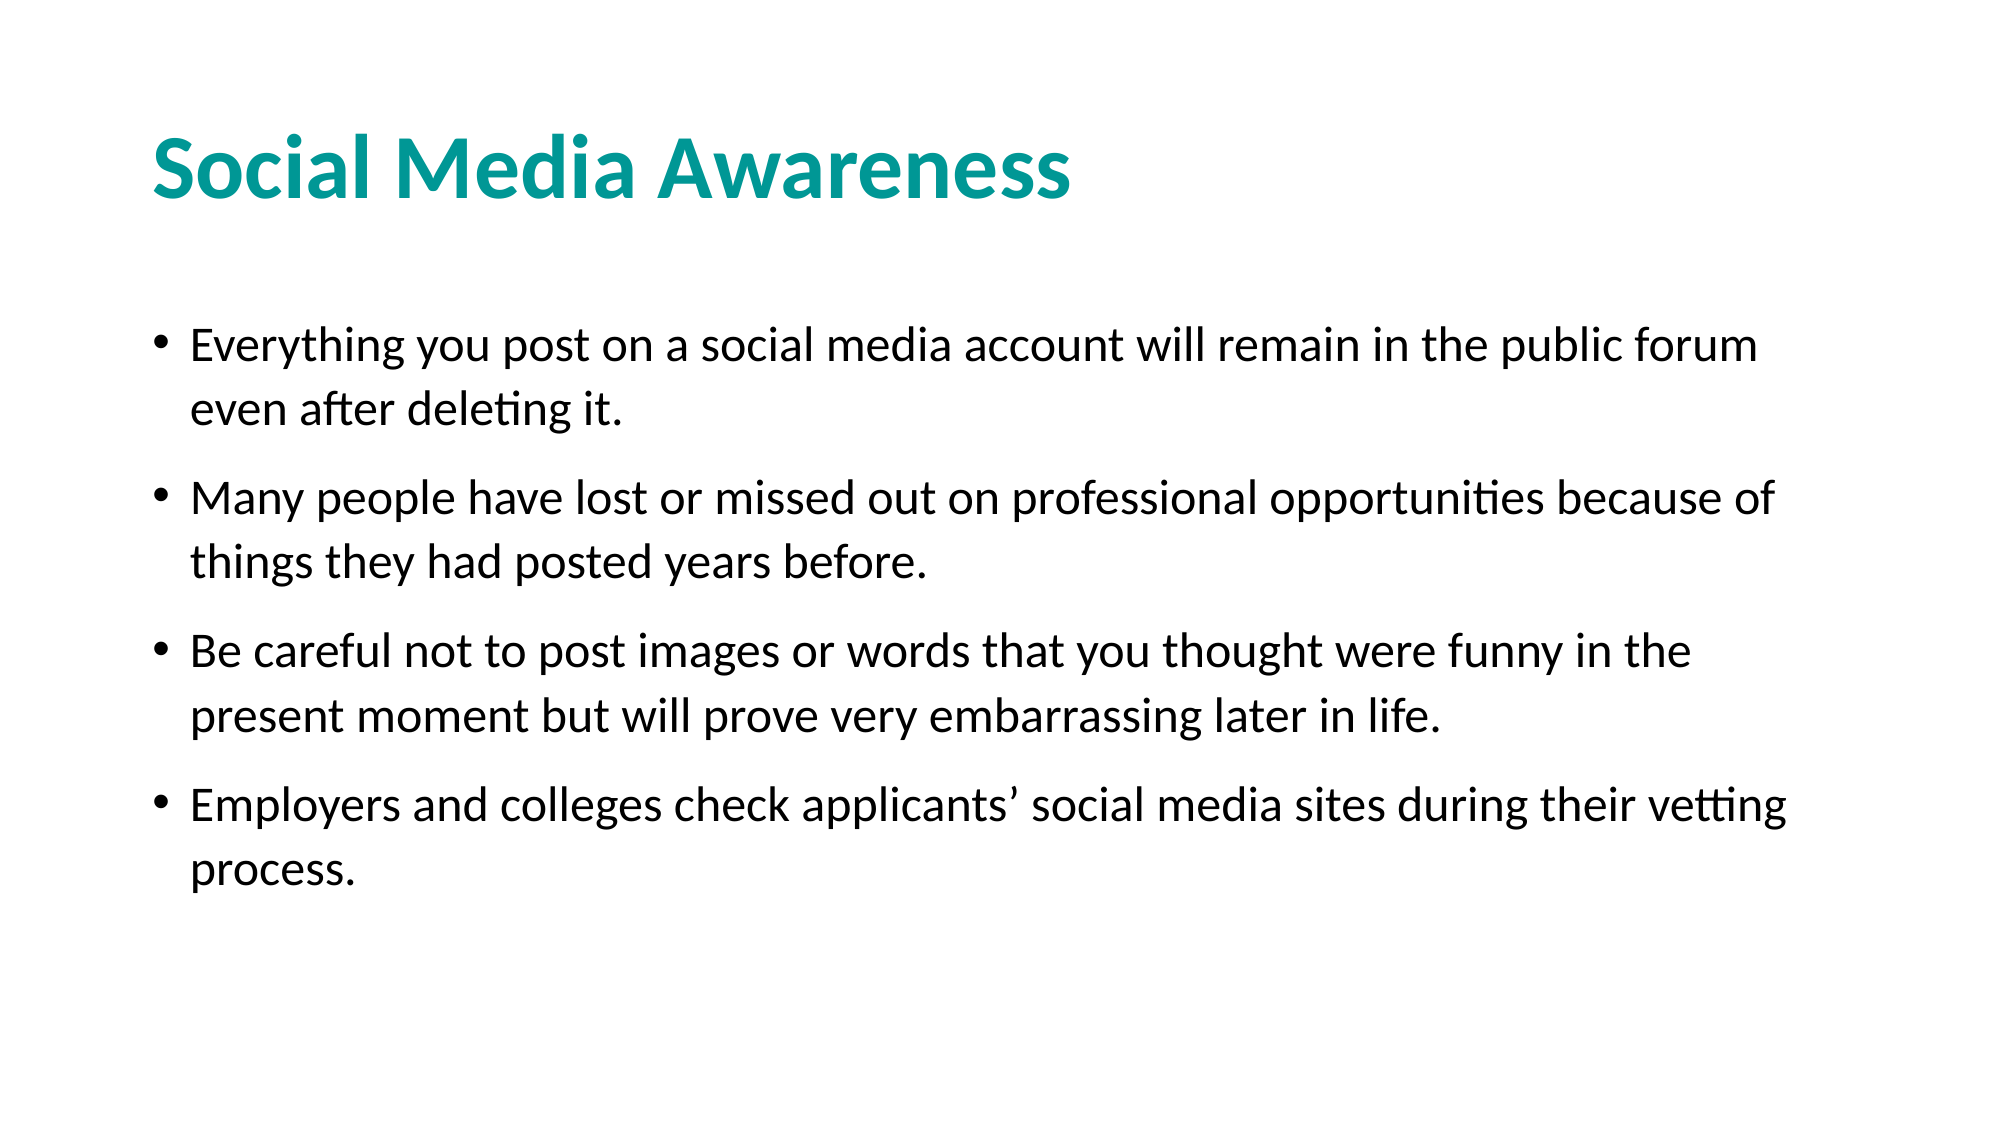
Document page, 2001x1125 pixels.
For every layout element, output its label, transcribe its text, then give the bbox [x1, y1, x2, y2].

title Social Media Awareness [137, 59, 1863, 278]
list Everything you post on a social media account will remain in the public forum even after deleting it. Many people have lost or missed out on professional opportunities because of things they had posted years before. Be careful not to post images or words that you thought were funny in the present moment but will prove very embarrassing later in life. Employers and colleges check applicants’ social media sites during their vetting process. [137, 299, 1863, 1014]
